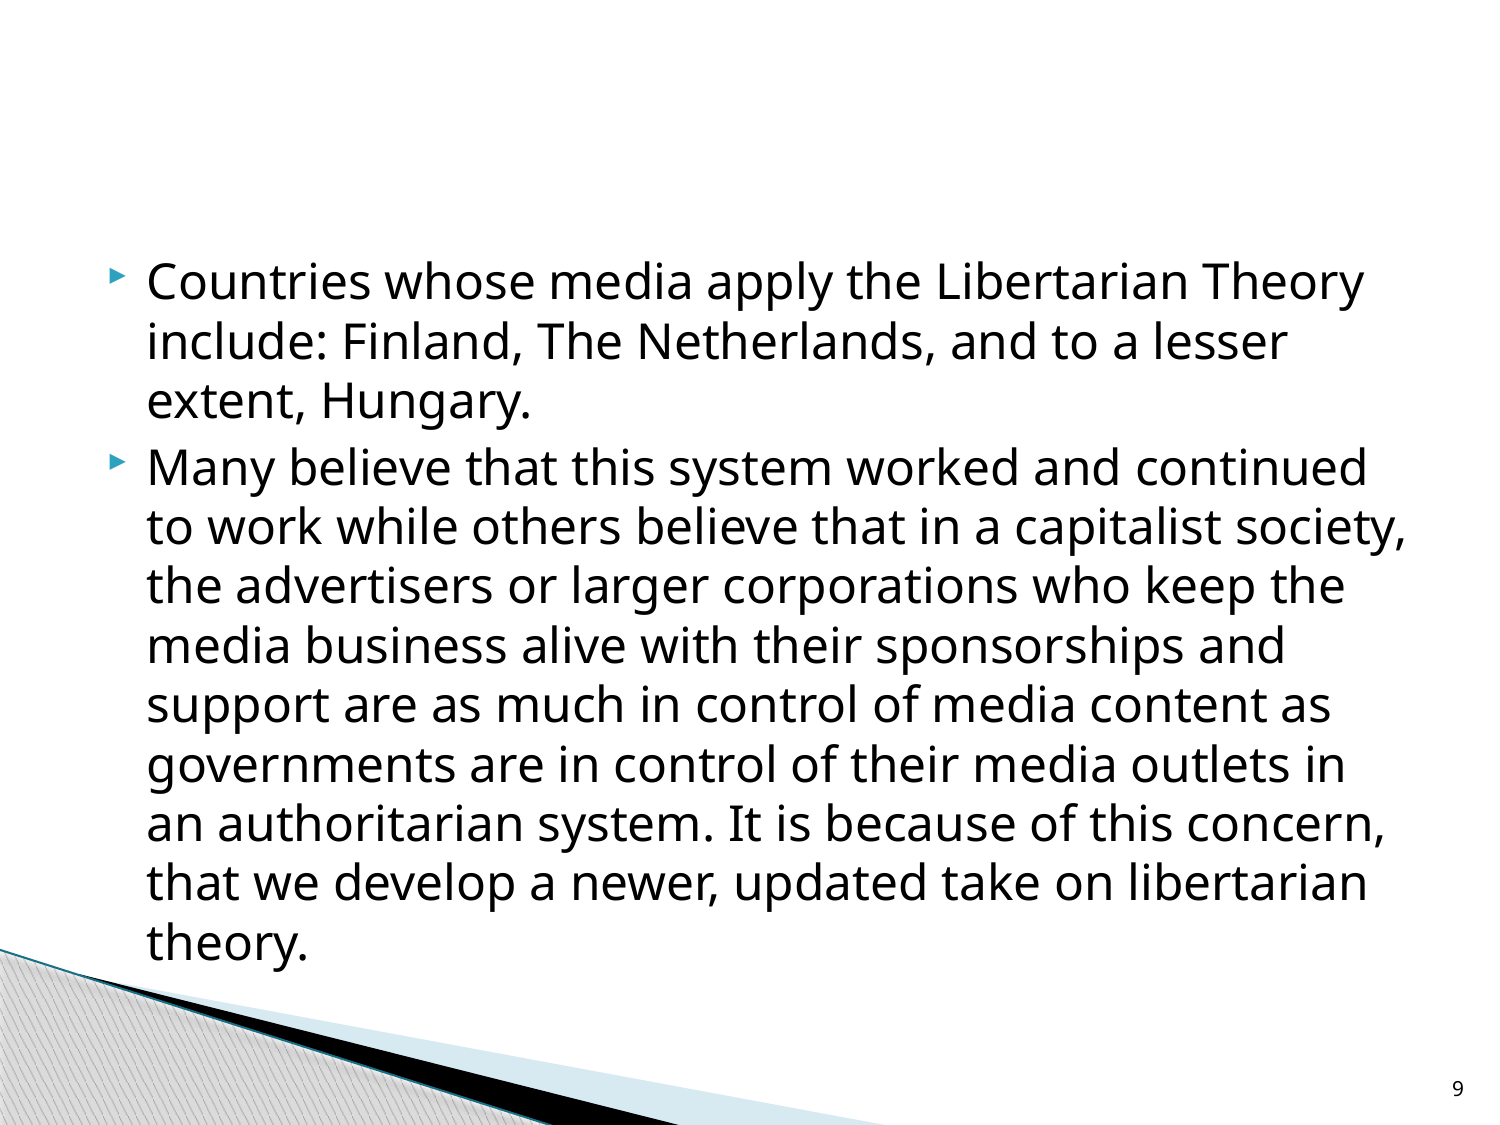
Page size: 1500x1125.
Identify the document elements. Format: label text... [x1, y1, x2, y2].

slide_number 9 [1418, 1051, 1479, 1112]
list Countries whose media apply the Libertarian Theory include: Finland, The Netherlands, and to a lesser extent, Hungary. Many believe that this system worked and continued to work while others believe that in a capitalist society, the advertisers or larger corporations who keep the media business alive with their sponsorships and support are as much in control of media content as governments are in control of their media outlets in an authoritarian system. It is because of this concern, that we develop a newer, updated take on libertarian theory. [75, 243, 1425, 986]
